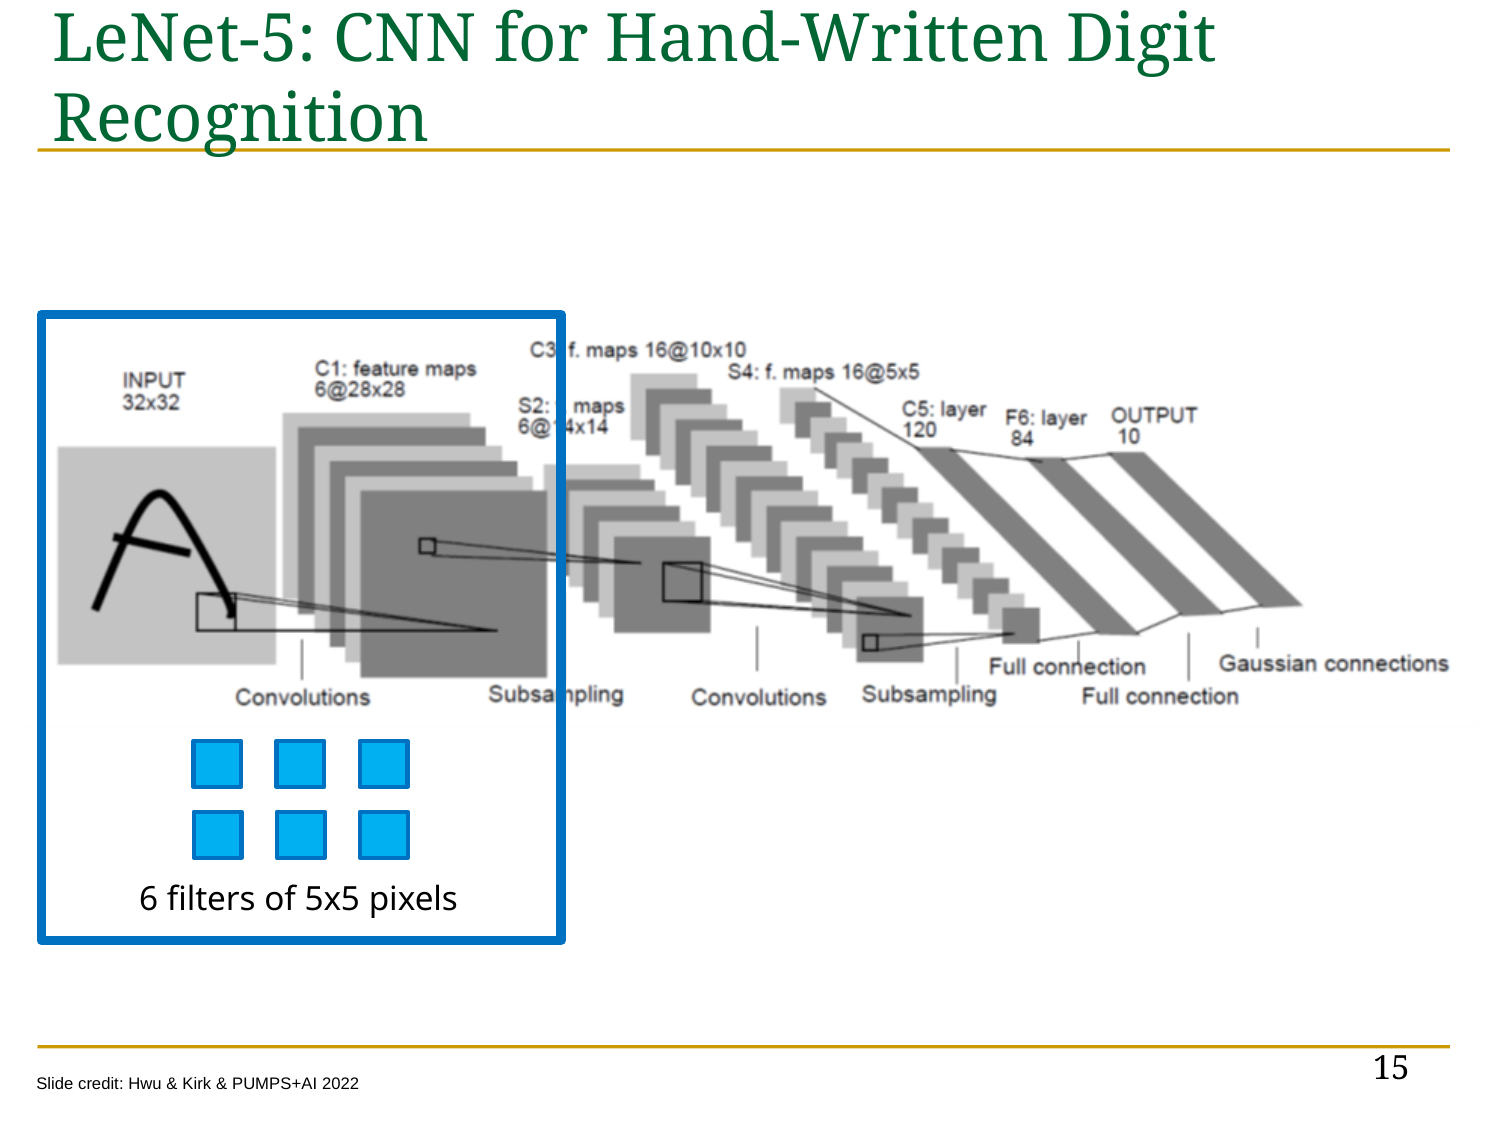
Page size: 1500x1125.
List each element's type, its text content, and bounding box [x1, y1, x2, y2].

text_box [274, 739, 326, 789]
title LeNet-5: CNN for Hand-Written Digit Recognition [37, 0, 1479, 150]
text_box [41, 736, 561, 941]
text_box [191, 739, 243, 789]
text_box 6 filters of 5x5 pixels [124, 869, 474, 925]
text_box [358, 810, 410, 860]
picture [17, 298, 1479, 729]
text_box [275, 810, 327, 860]
text_box Slide credit: Hwu & Kirk & PUMPS+AI 2022 [21, 1066, 375, 1101]
text_box [192, 810, 244, 860]
slide_number 15 [1074, 1023, 1426, 1100]
text_box [358, 739, 410, 789]
